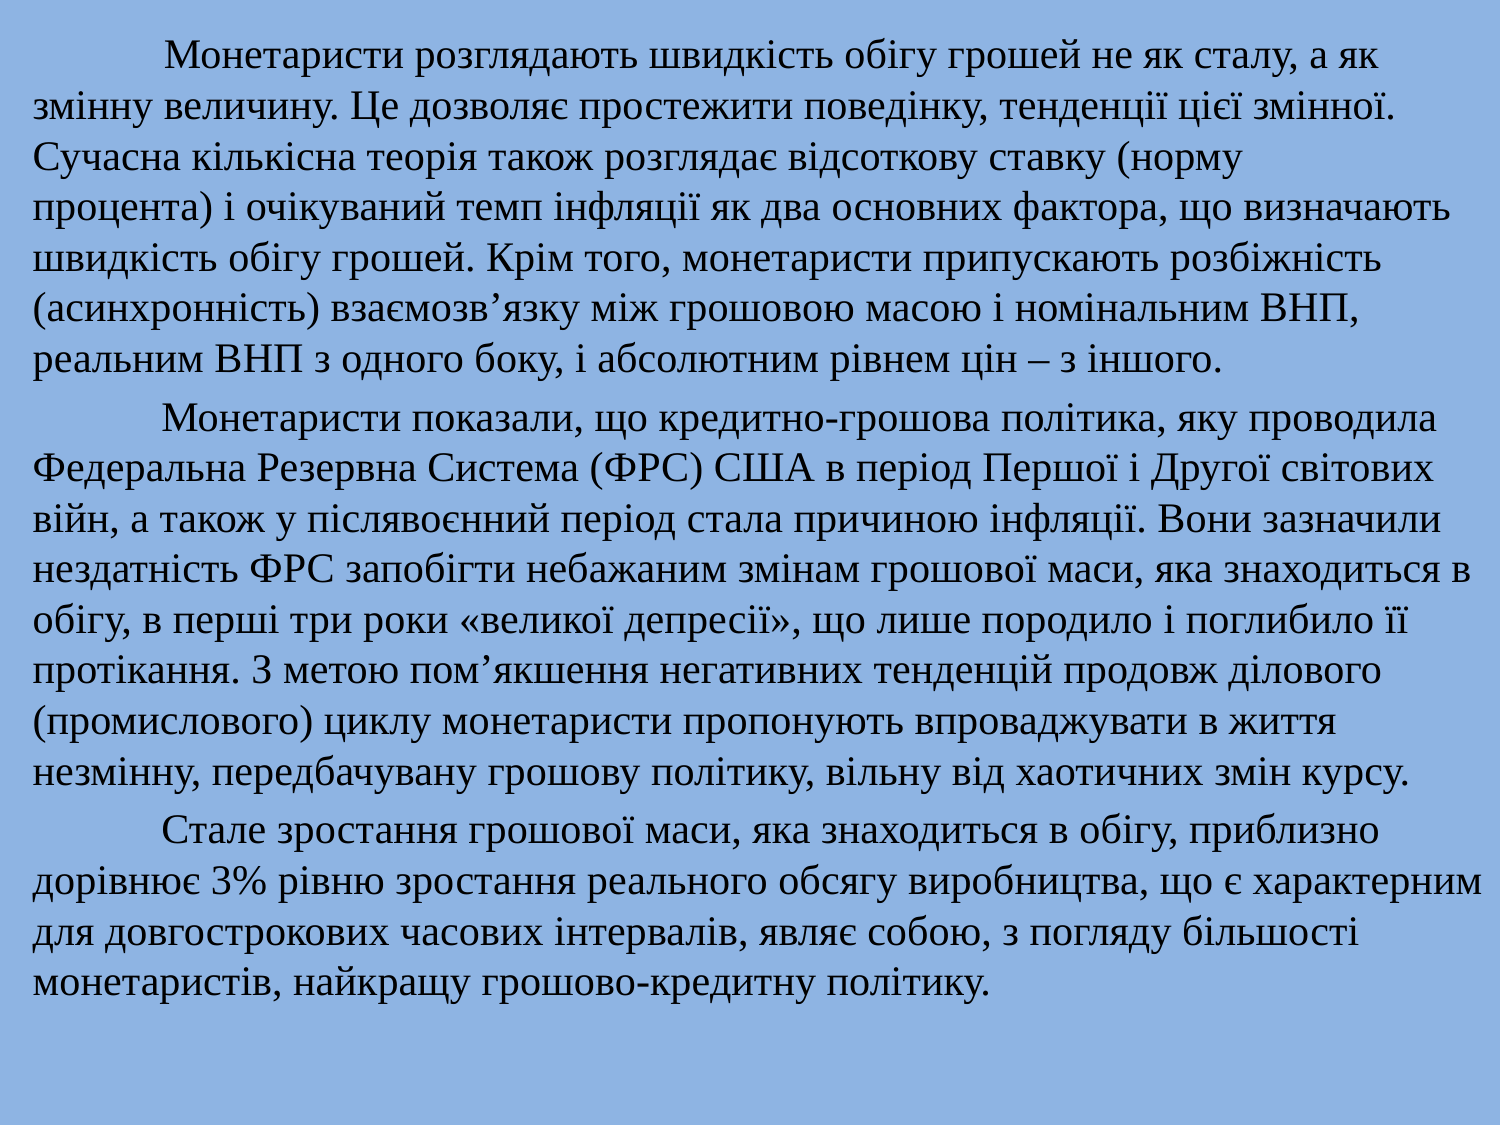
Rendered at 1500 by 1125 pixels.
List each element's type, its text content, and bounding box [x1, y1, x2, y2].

list Монетаристи розглядають швидкість обігу грошей не як сталу, а як змінну величину. Це дозволяє простежити поведінку, тенденції цієї змінної. Сучасна кількісна теорія також розглядає відсоткову ставку (норму процента) і очікуваний темп інфляції як два основних фактора, що визначають швидкість обігу грошей. Крім того, монетаристи припускають розбіжність (асинхронність) взаємозв’язку між грошовою масою і номінальним ВНП, реальним ВНП з одного боку, і абсолютним рівнем цін – з іншого. Монетаристи показали, що кредитно-грошова політика, яку проводила Федеральна Резервна Система (ФРС) США в період Першої і Другої світових війн, а також у післявоєнний період стала причиною інфляції. Вони зазначили нездатність ФРС запобігти небажаним змінам грошової маси, яка знаходиться в обігу, в перші три роки «великої депресії», що лише породило і поглибило її протікання. З метою пом’якшення негативних тенденцій продовж ділового (промислового) циклу монетаристи пропонують впроваджувати в життя незмінну, передбачувану грошову політику, вільну від хаотичних змін курсу. Стале зростання грошової маси, яка знаходиться в обігу, приблизно дорівнює 3% рівню зростання реального обсягу виробництва, що є характерним для довгострокових часових інтервалів, являє собою, з погляду більшості монетаристів, найкращу грошово-кредитну політику. [17, 19, 1500, 1094]
